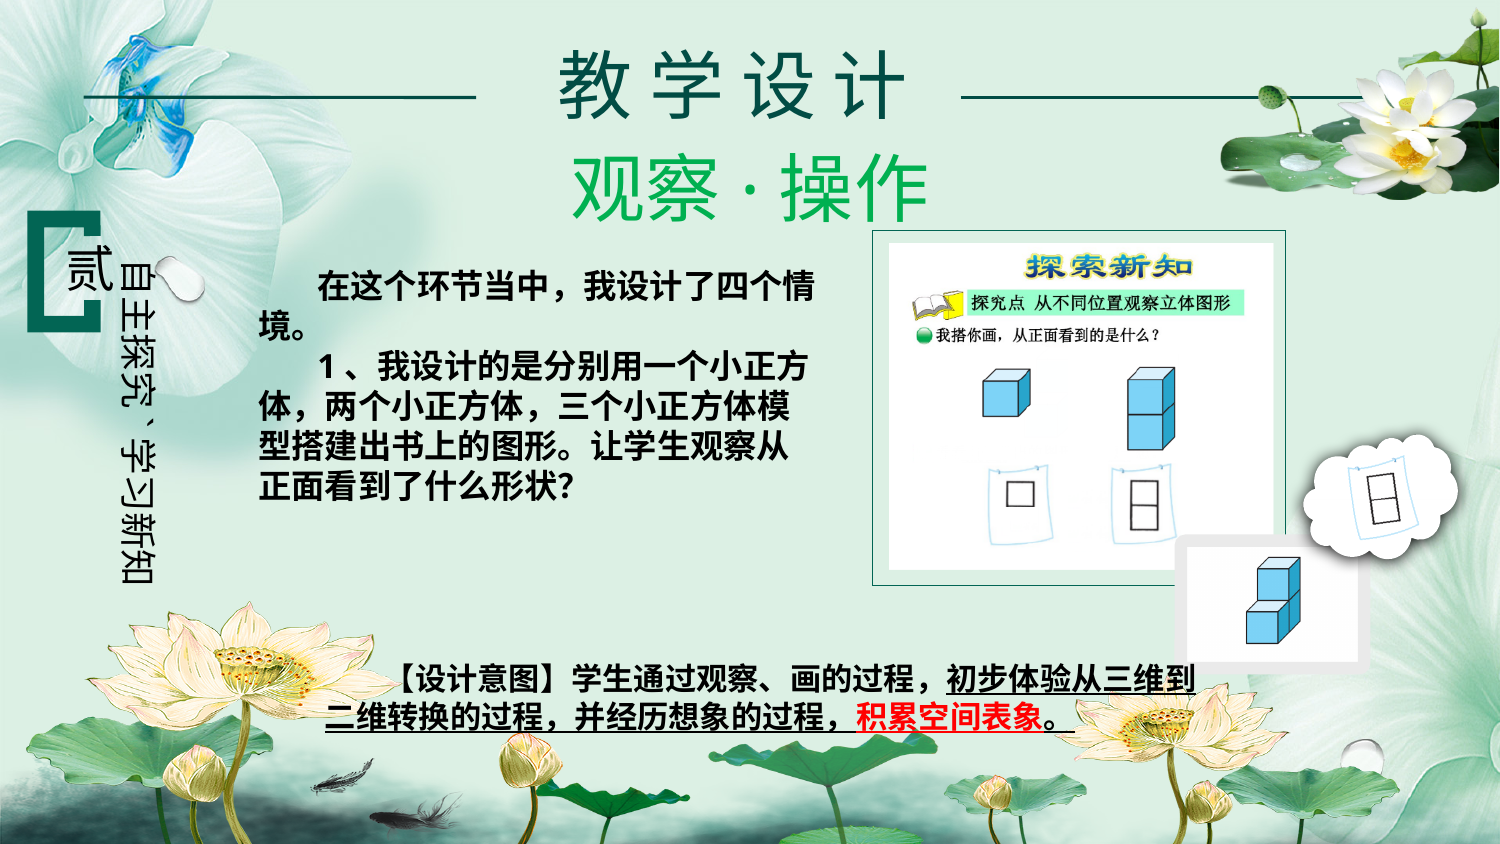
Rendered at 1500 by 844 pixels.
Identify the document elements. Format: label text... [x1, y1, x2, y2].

text_box 教 学 设 计 [543, 30, 923, 136]
text_box 在这个环节当中，我设计了四个情境。 1、我设计的是分别用一个小正方体，两个小正方体，三个小正方体模型搭建出书上的图形。让学生观察从正面看到了什么形状？ [243, 257, 836, 513]
picture [0, 0, 1500, 844]
text_box 观察·操作 [499, 155, 1001, 240]
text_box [35, 218, 170, 602]
